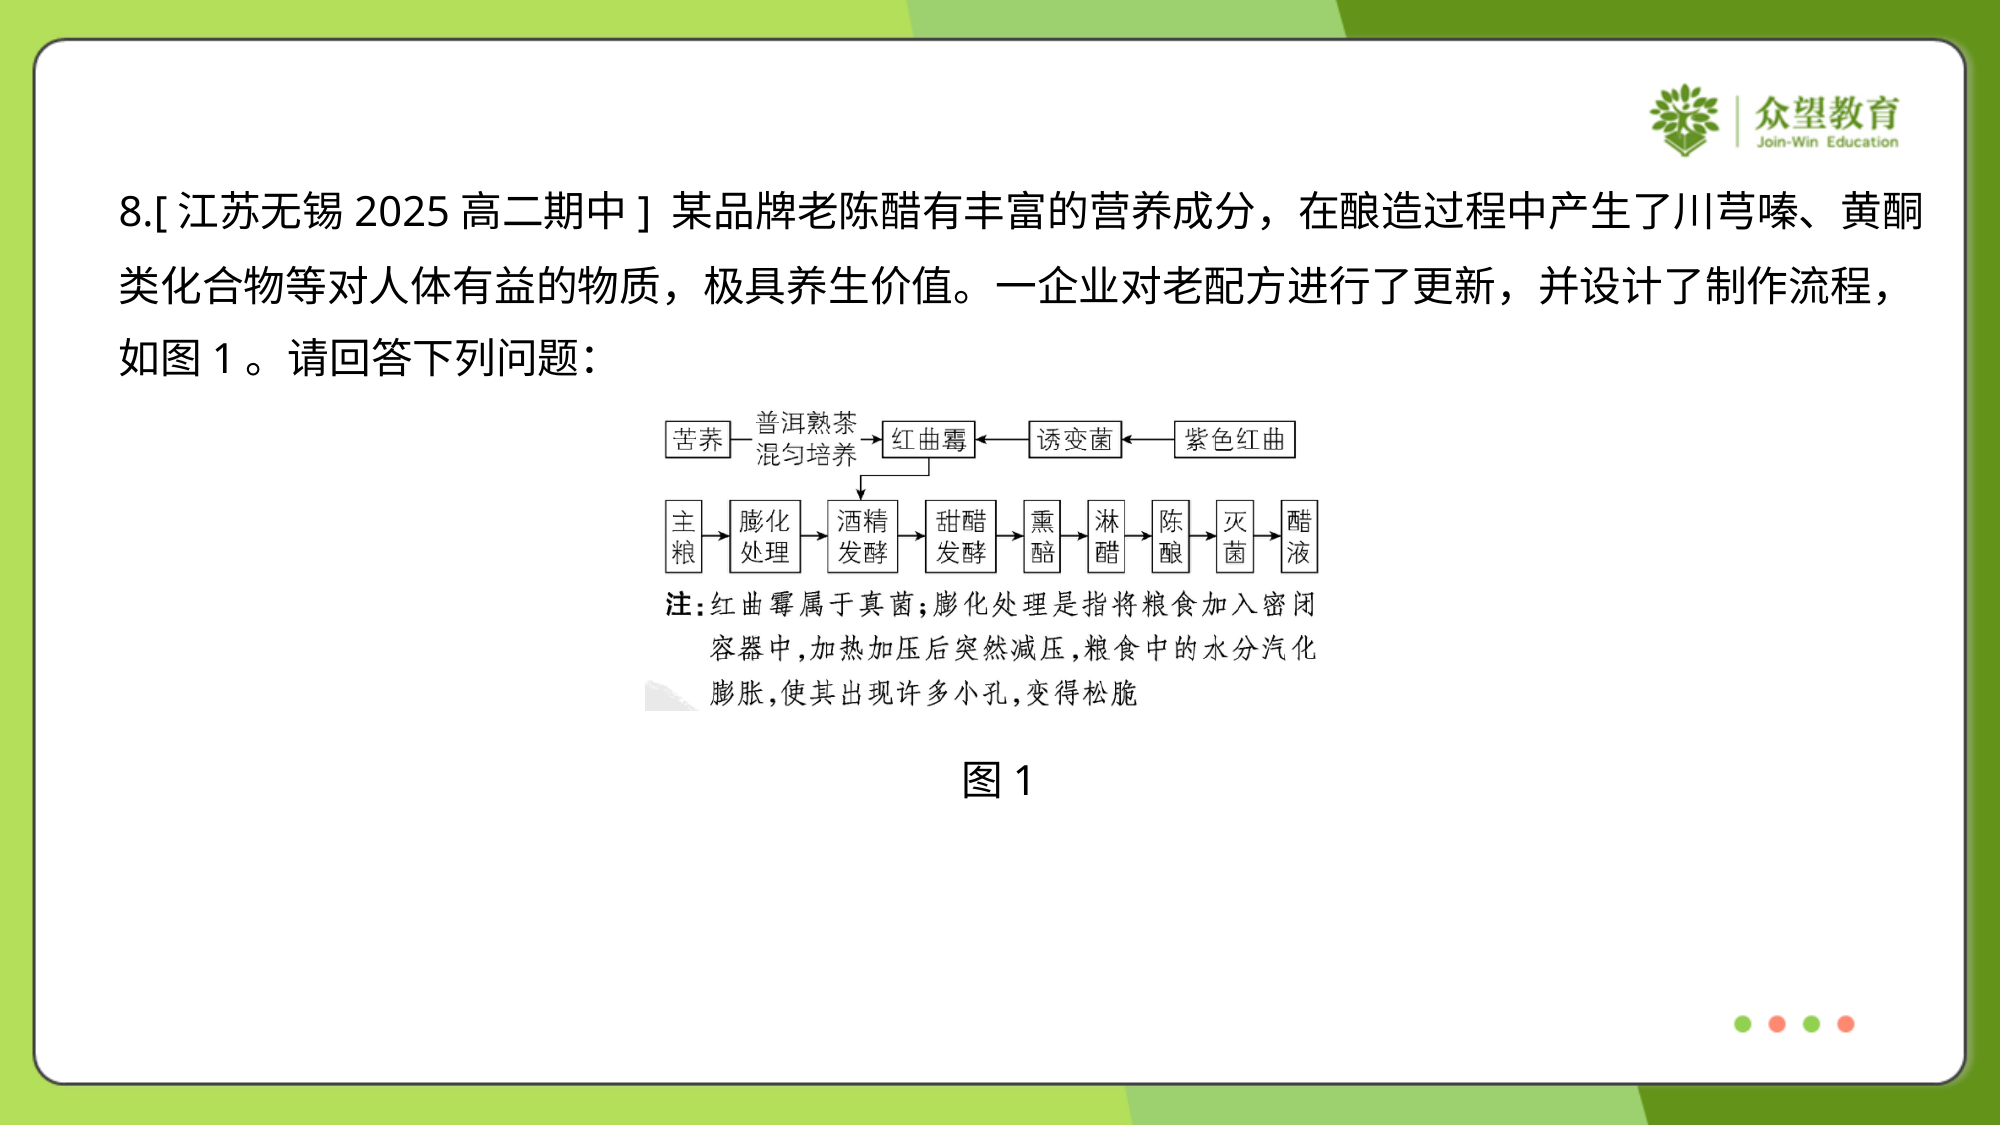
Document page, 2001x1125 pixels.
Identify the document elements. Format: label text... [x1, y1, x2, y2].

picture [0, 0, 2000, 1125]
text_box 8.[江苏无锡2025高二期中] 某品牌老陈醋有丰富的营养成分，在酿造过程中产生了川芎嗪、黄酮 类化合物等对人体有益的物质，极具养生价值。一企业对老配方进行了更新，并设计了制作流程， 如图1。请回答下列问题： [118, 159, 1883, 375]
text_box 图1 [961, 730, 1037, 865]
